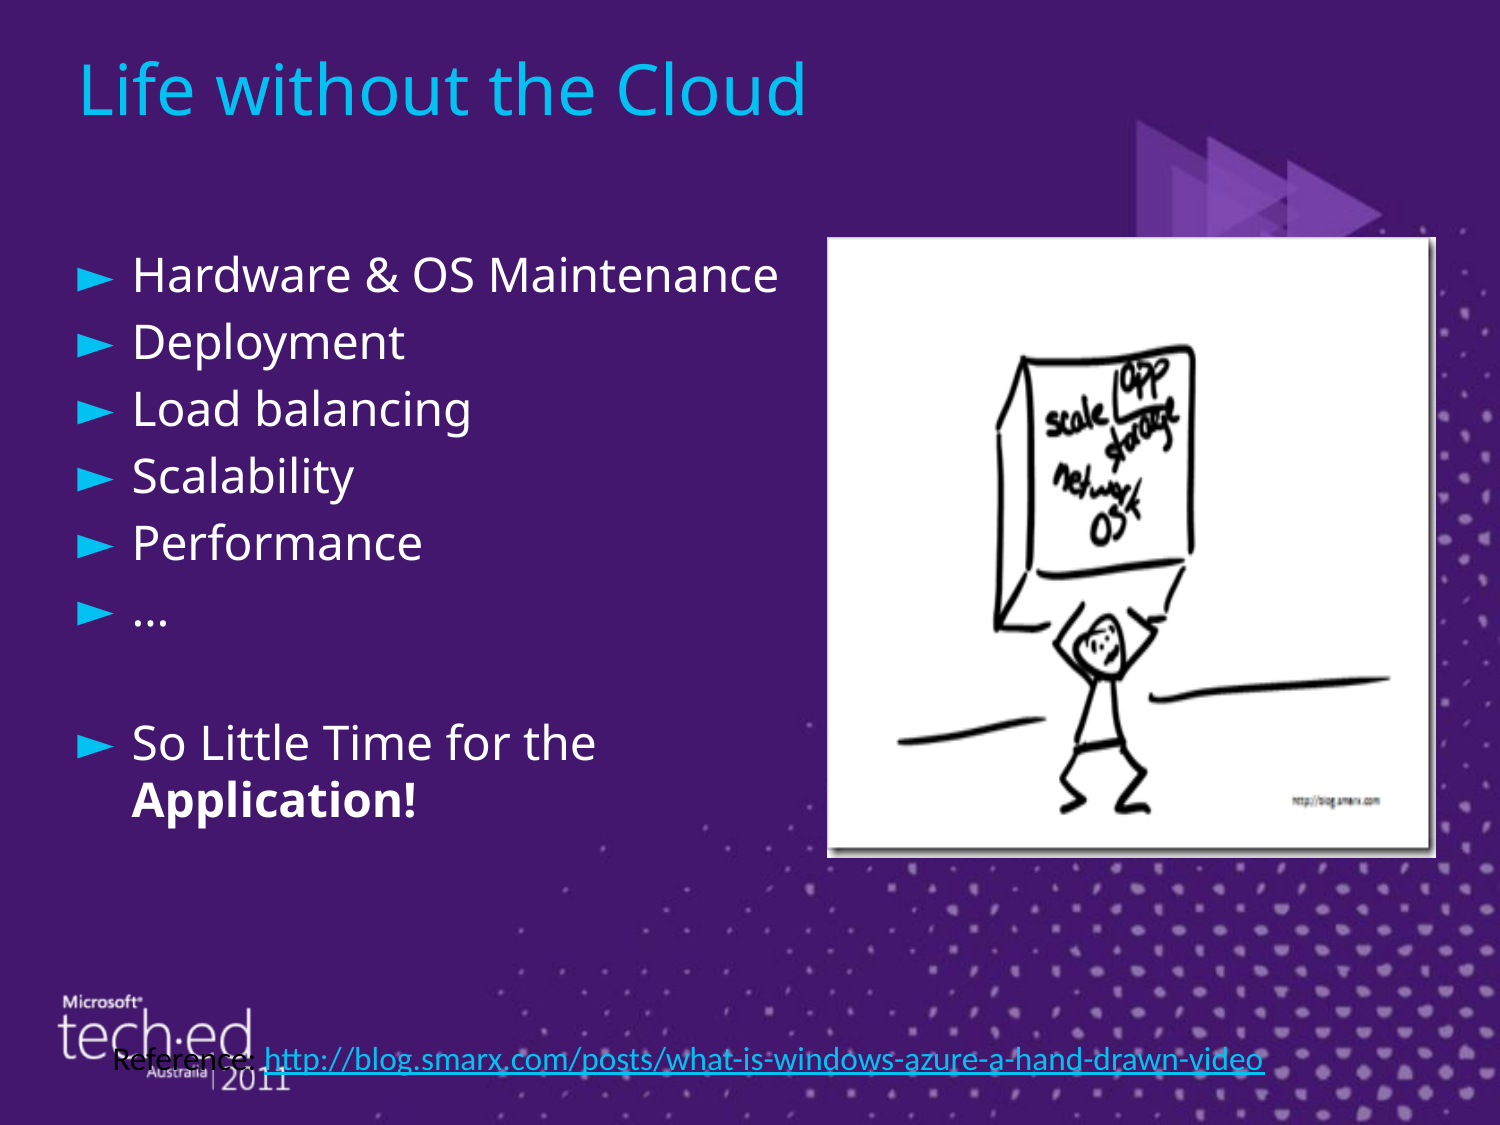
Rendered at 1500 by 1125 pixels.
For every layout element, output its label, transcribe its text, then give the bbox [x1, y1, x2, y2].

text_box Reference: http://blog.smarx.com/posts/what-is-windows-azure-a-hand-drawn-video [112, 1036, 1400, 1077]
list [826, 237, 1437, 859]
title Life without the Cloud [62, 37, 1438, 138]
list Hardware & OS Maintenance Deployment Load balancing Scalability Performance … So Little Time for the Application! [62, 237, 800, 846]
picture [0, 0, 1500, 1125]
